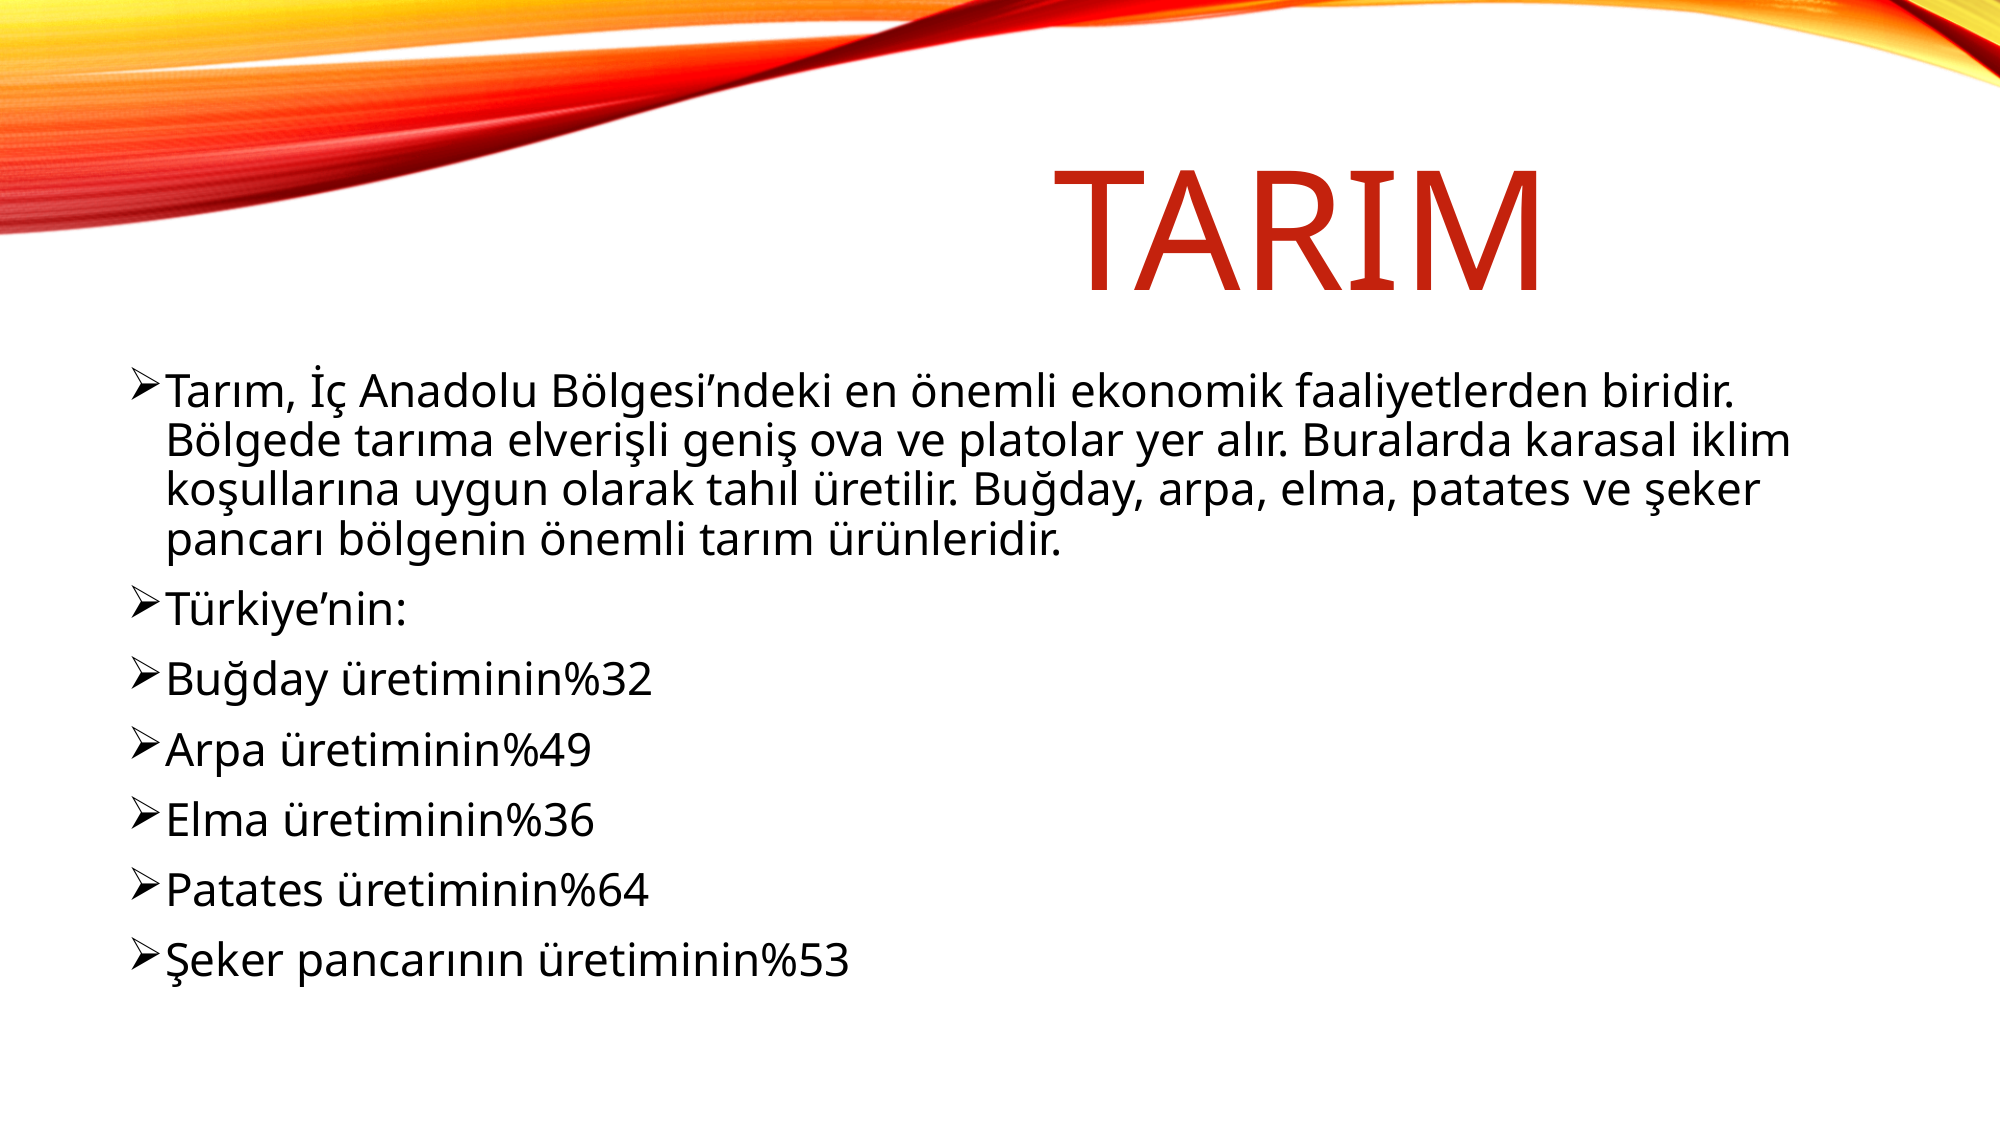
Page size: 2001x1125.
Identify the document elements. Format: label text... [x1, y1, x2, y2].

title Tarım [474, 125, 1888, 338]
list Tarım, İç Anadolu Bölgesi’ndeki en önemli ekonomik faaliyetlerden biridir. Bölgede tarıma elverişli geniş ova ve platolar yer alır. Buralarda karasal iklim koşullarına uygun olarak tahıl üretilir. Buğday, arpa, elma, patates ve şeker pancarı bölgenin önemli tarım ürünleridir. Türkiye’nin: Buğday üretiminin%32 Arpa üretiminin%49 Elma üretiminin%36 Patates üretiminin%64 Şeker pancarının üretiminin%53 [112, 360, 1888, 1021]
picture [0, 0, 2000, 237]
